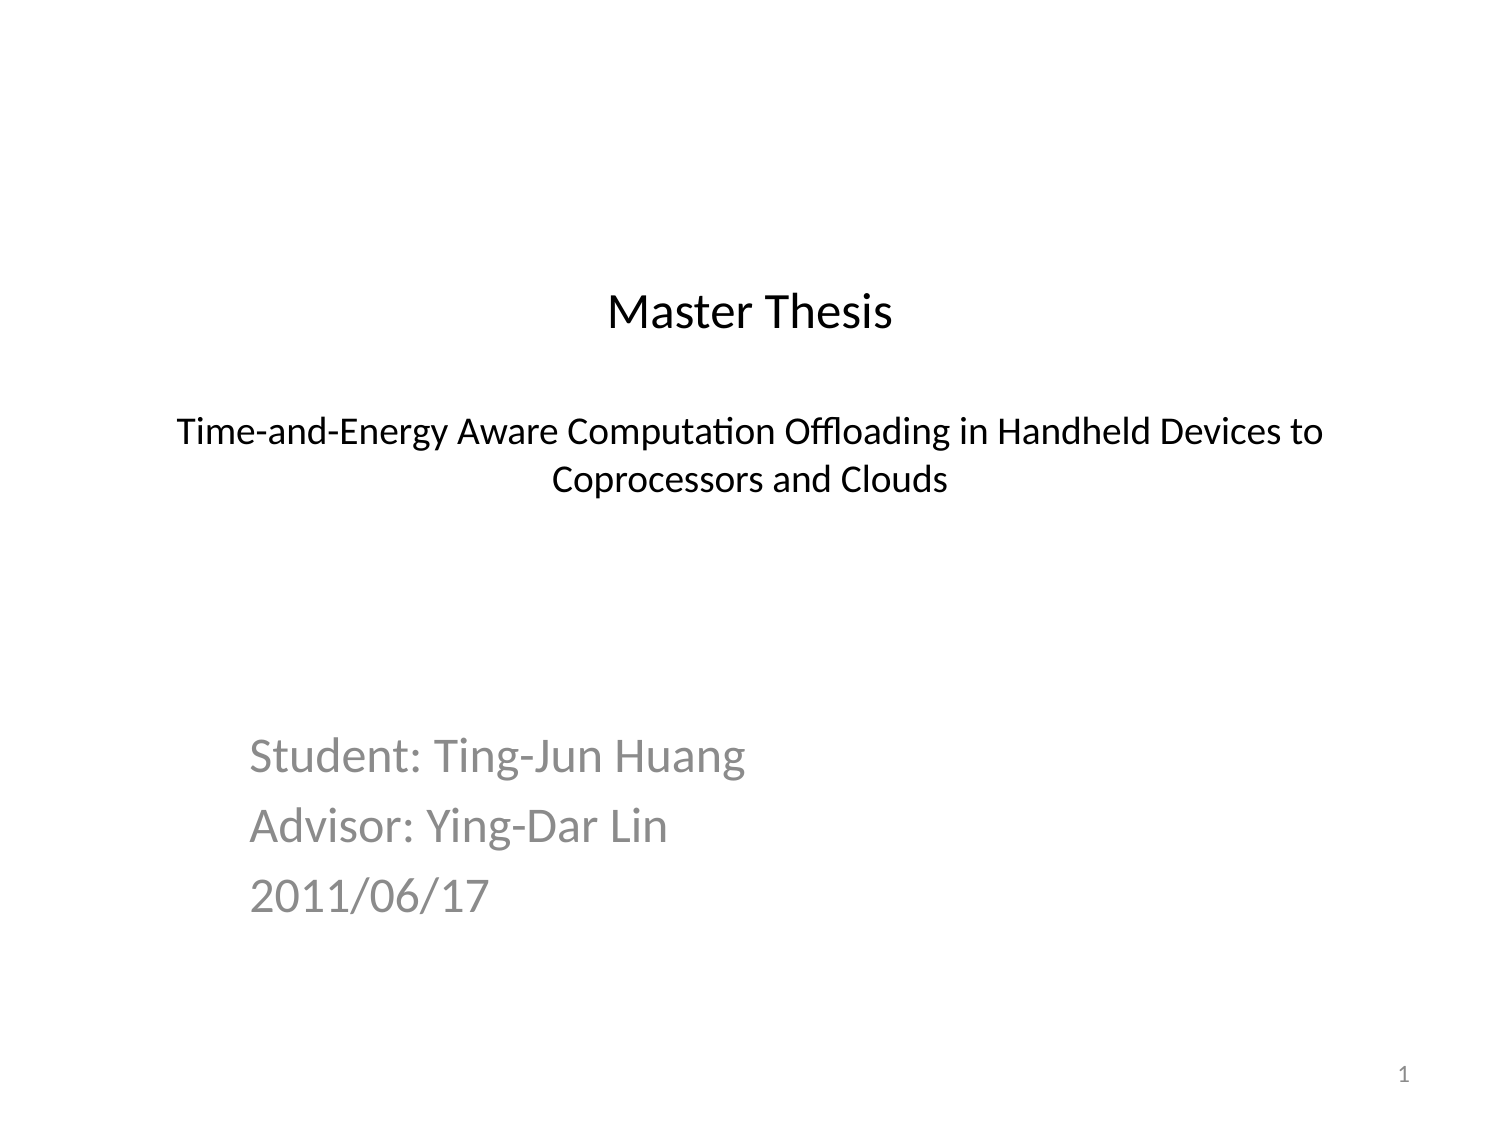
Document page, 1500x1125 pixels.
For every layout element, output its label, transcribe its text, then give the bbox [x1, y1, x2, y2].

title Master Thesis Time-and-Energy Aware Computation Offloading in Handheld Devices to Coprocessors and Clouds [112, 269, 1388, 556]
slide_number 1 [1074, 1042, 1425, 1103]
subtitle Student: Ting-Jun Huang Advisor: Ying-Dar Lin 2011/06/17 [234, 714, 1285, 1003]
